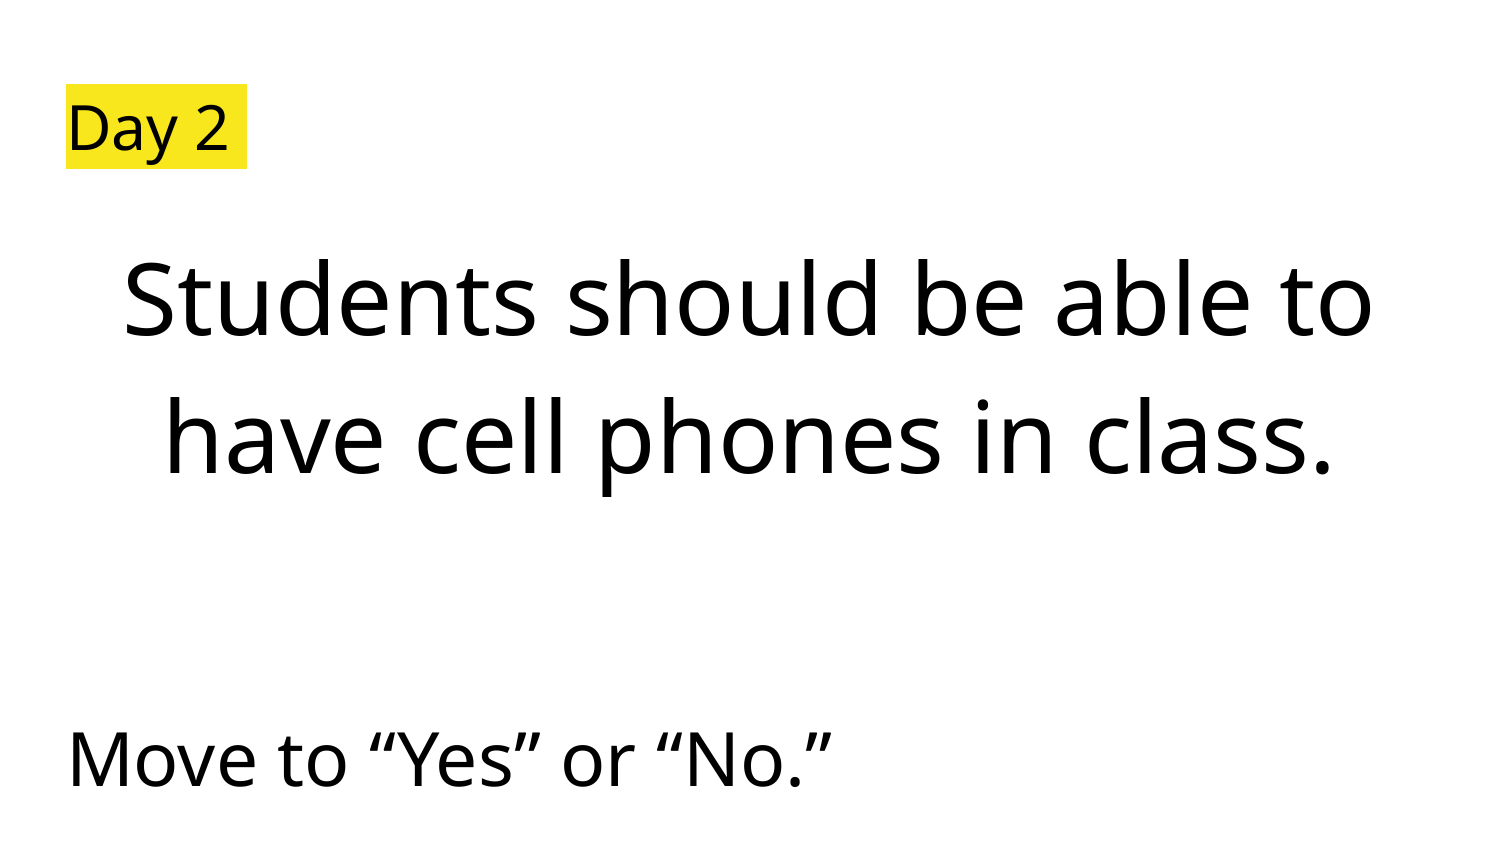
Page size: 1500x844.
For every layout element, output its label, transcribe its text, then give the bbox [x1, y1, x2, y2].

list Students should be able to have cell phones in class. Move to “Yes” or “No.” [51, 202, 1449, 750]
title Day 2 [51, 72, 1449, 167]
